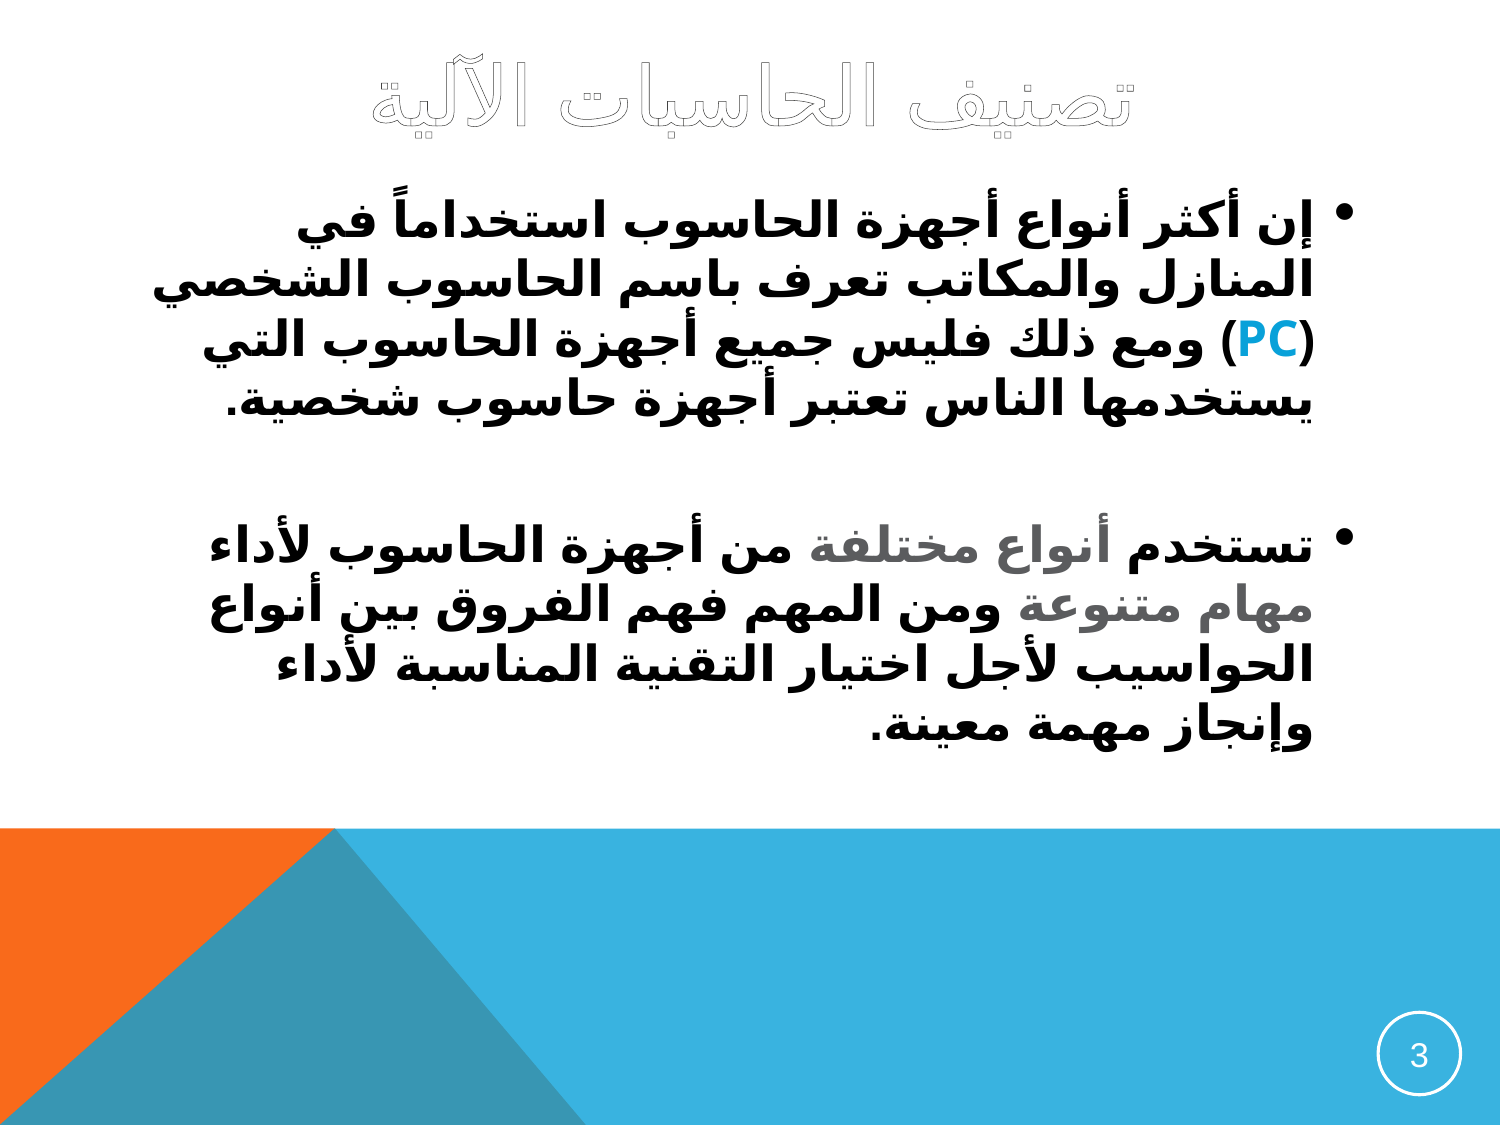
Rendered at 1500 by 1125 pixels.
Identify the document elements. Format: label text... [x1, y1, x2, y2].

list إن أكثر أنواع أجهزة الحاسوب استخداماً في المنازل والمكاتب تعرف باسم الحاسوب الشخصي (PC) ومع ذلك فليس جميع أجهزة الحاسوب التي يستخدمها الناس تعتبر أجهزة حاسوب شخصية. تستخدم أنواع مختلفة من أجهزة الحاسوب لأداء مهام متنوعة ومن المهم فهم الفروق بين أنواع الحواسيب لأجل اختيار التقنية المناسبة لأداء وإنجاز مهمة معينة. [135, 180, 1369, 768]
slide_number 3 [1376, 1010, 1463, 1097]
title تصنيف الحاسبات الآلية [135, 60, 1369, 150]
